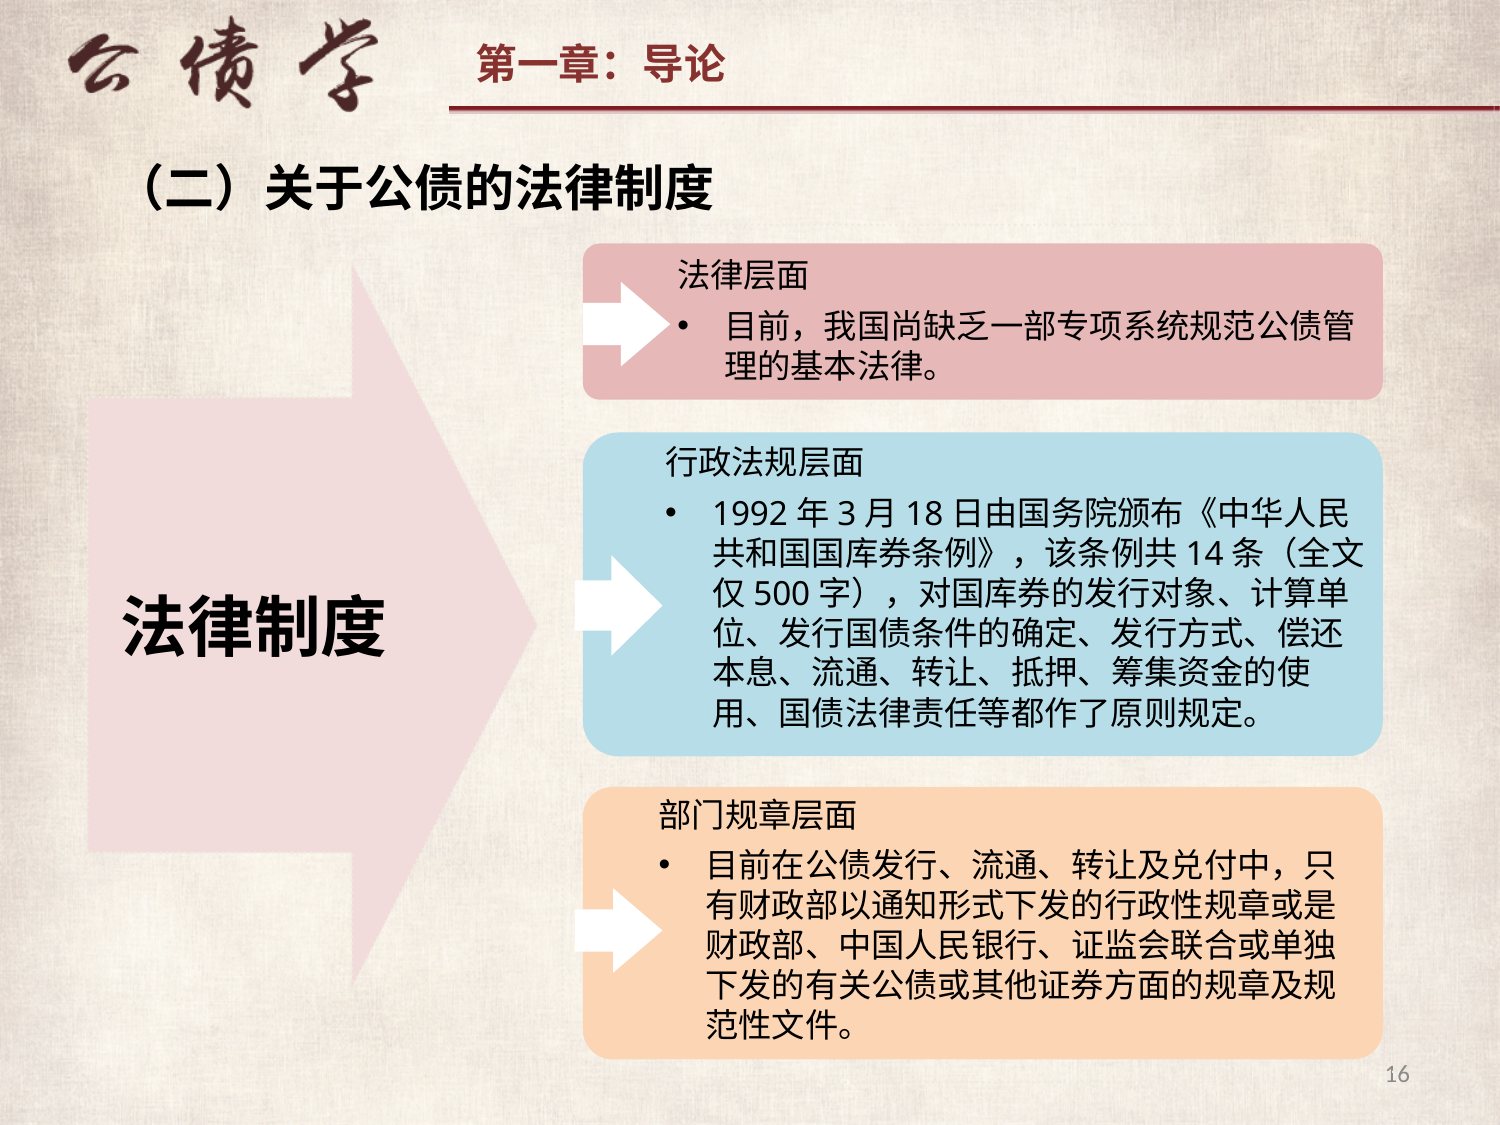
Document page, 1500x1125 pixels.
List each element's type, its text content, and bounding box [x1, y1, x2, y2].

picture [53, 0, 396, 149]
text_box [574, 786, 1384, 1060]
text_box （二）关于公债的法律制度 [99, 148, 797, 224]
slide_number 16 [1074, 1042, 1425, 1103]
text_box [582, 243, 1384, 400]
text_box [562, 224, 1400, 1083]
picture [449, 106, 1500, 114]
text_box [574, 432, 1384, 757]
text_box 法律制度 [87, 262, 538, 988]
